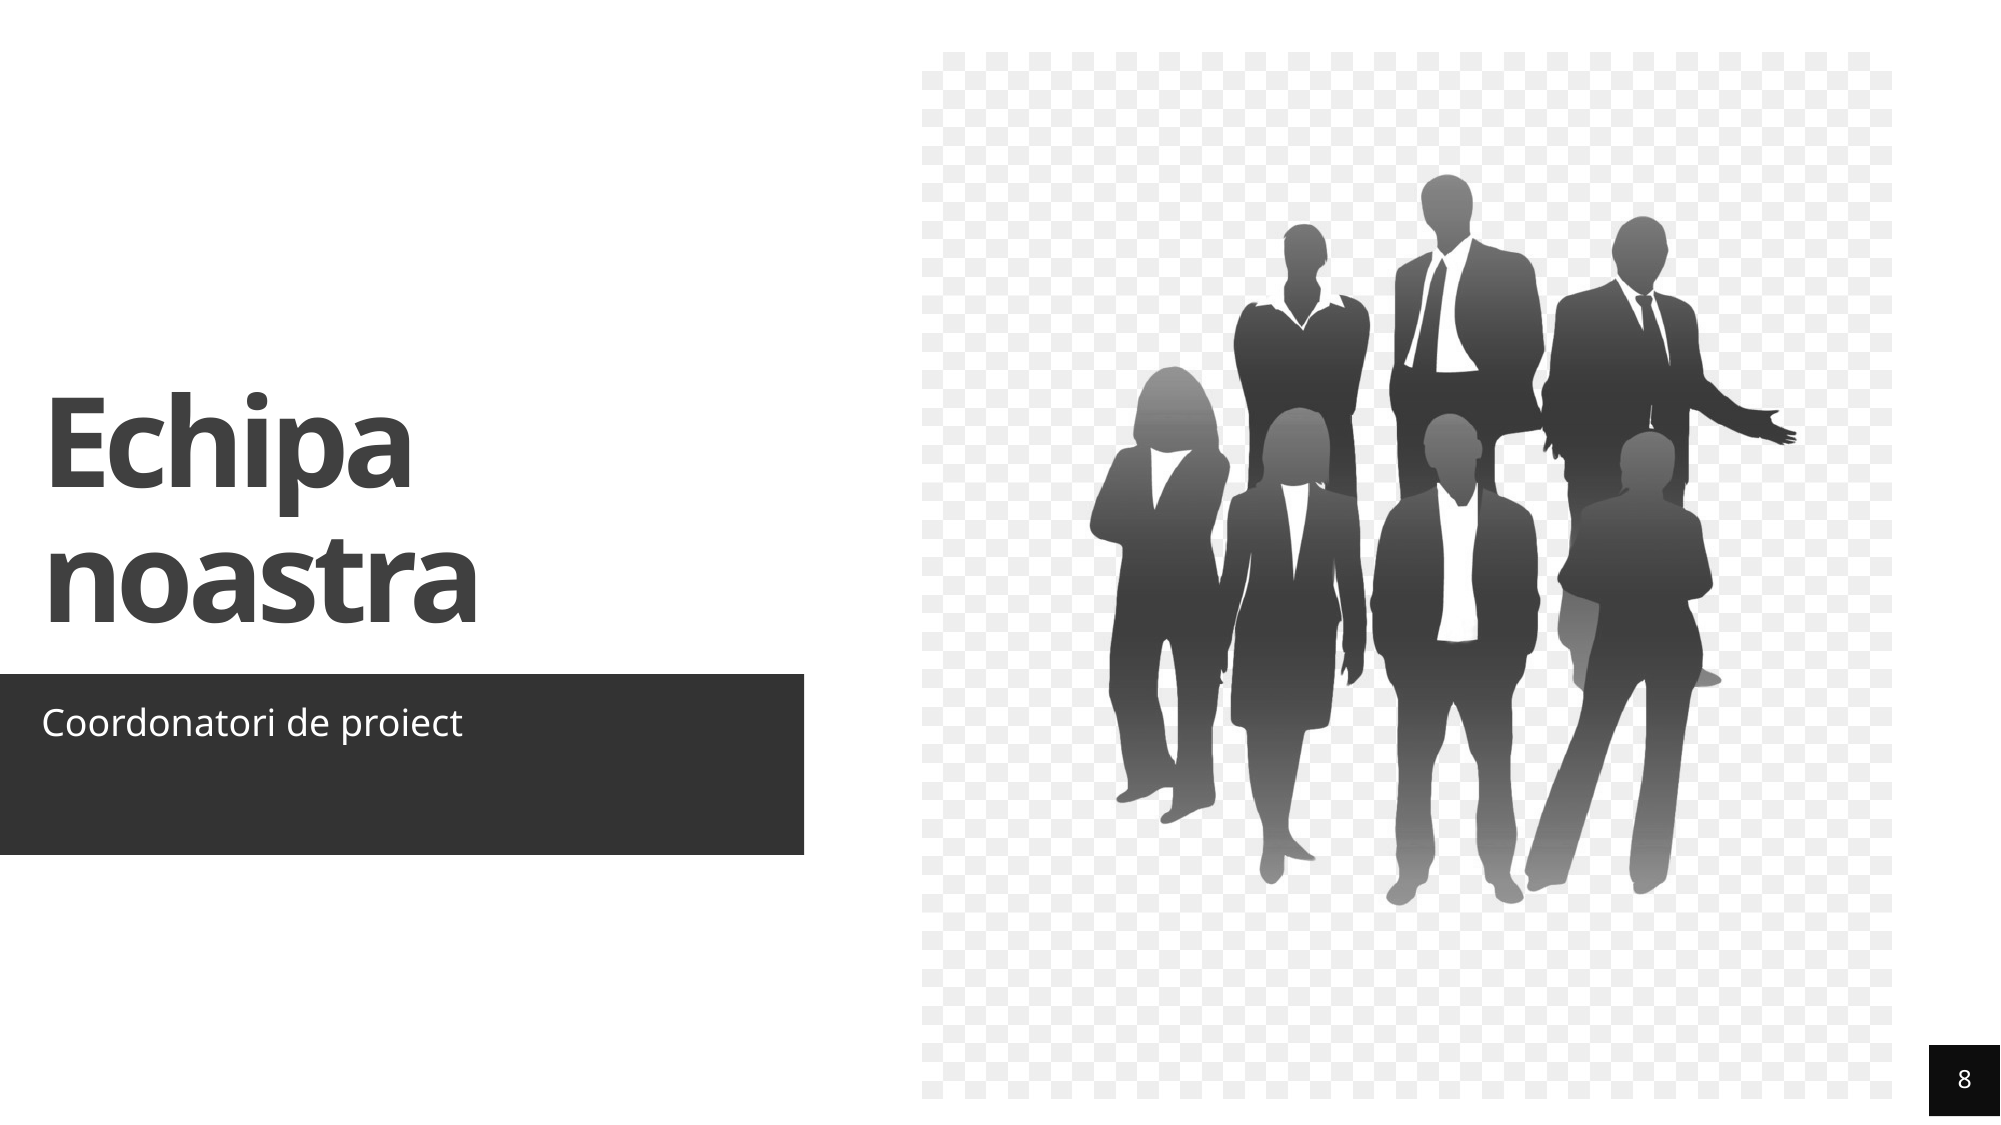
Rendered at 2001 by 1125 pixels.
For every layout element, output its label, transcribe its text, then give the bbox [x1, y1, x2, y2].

slide_number 8 [1929, 1045, 2000, 1117]
list Coordonatori de proiect [0, 674, 805, 855]
title Echipa noastra [0, 353, 805, 674]
picture [922, 52, 1892, 1099]
